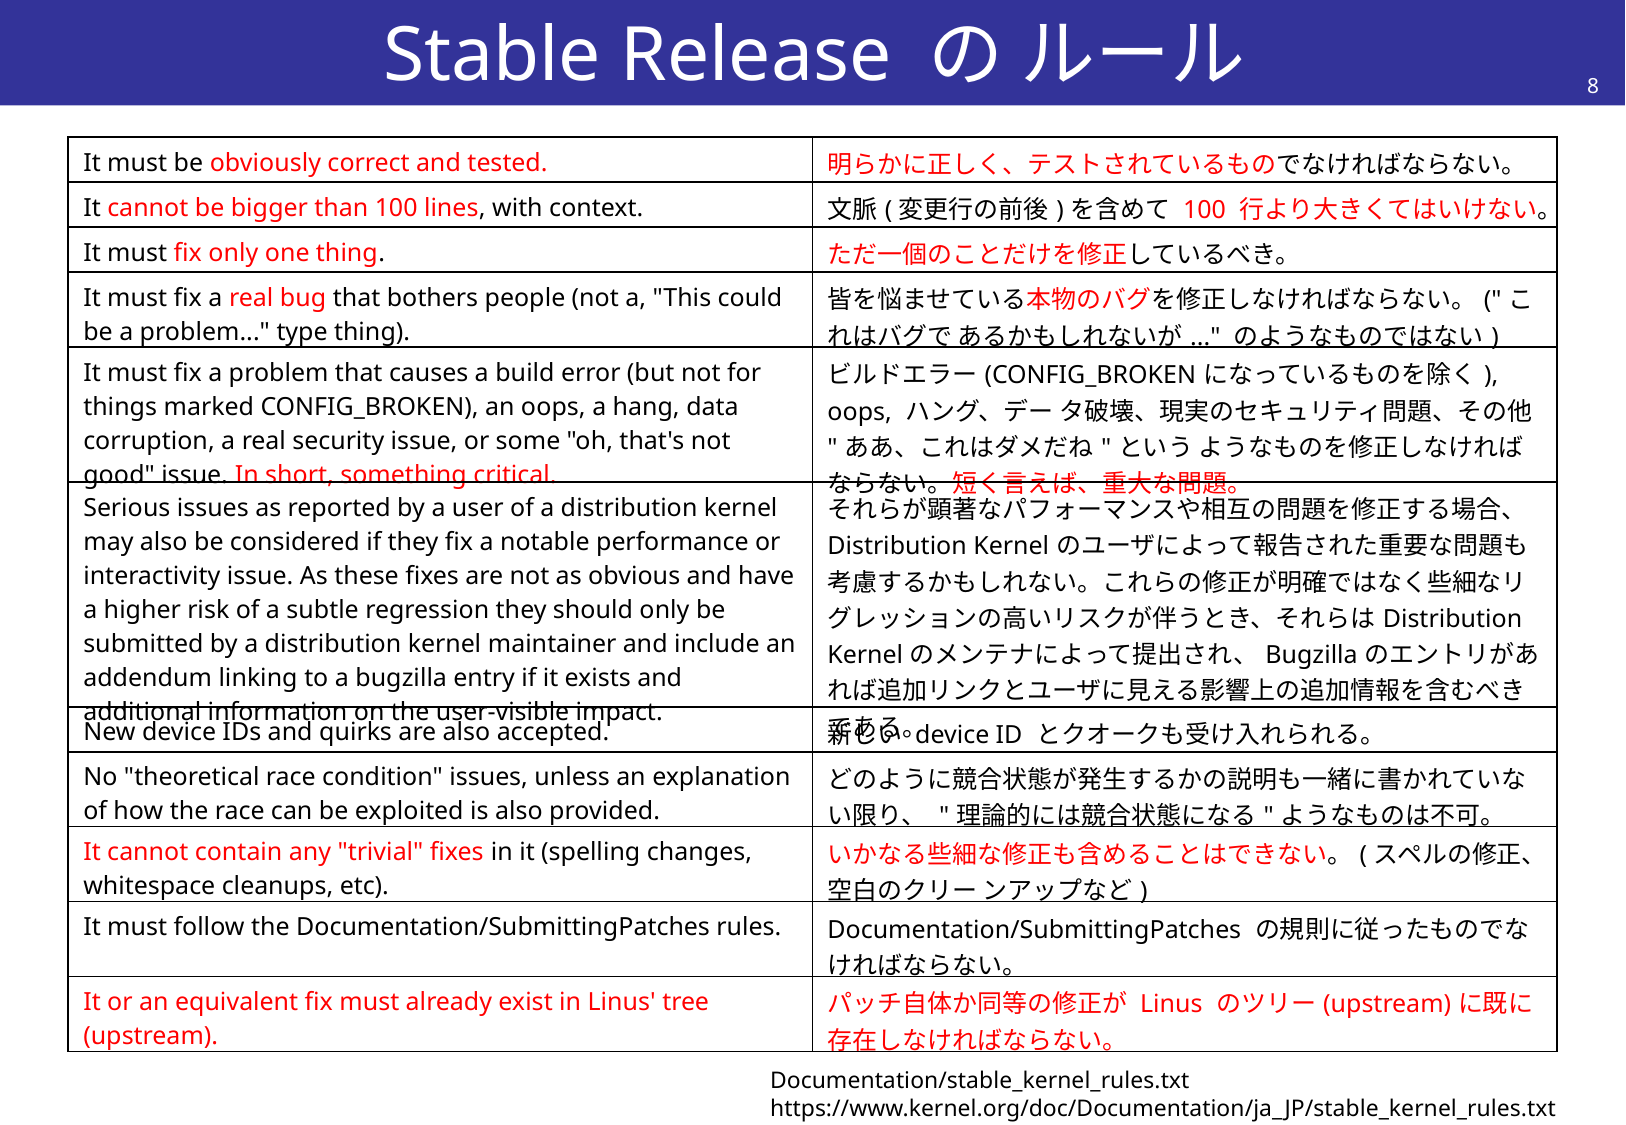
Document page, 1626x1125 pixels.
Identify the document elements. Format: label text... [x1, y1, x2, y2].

table_cell パッチ自体か同等の修正が Linus のツリー(upstream)に既に存在しなければならない。 [813, 977, 1556, 1051]
table_cell No "theoretical race condition" issues, unless an explanation of how the race can be exploited is also provided. [69, 753, 812, 826]
table_cell It cannot contain any "trivial" fixes in it (spelling changes, whitespace cleanups, etc). [69, 827, 812, 901]
table_cell 新しい device ID とクオークも受け入れられる。 [813, 708, 1556, 751]
table_cell It cannot be bigger than 100 lines, with context. [69, 183, 812, 226]
table_cell New device IDs and quirks are also accepted. [69, 708, 812, 751]
title Stable Release の ルール [83, 0, 1546, 102]
table_header 明らかに正しく、テストされているものでなければならない。 [813, 138, 1556, 181]
table_cell ただ一個のことだけを修正しているべき。 [813, 228, 1556, 271]
table_cell ビルドエラー(CONFIG_BROKENになっているものを除く), oops, ハング、デー タ破壊、現実のセキュリティ問題、その他 "ああ、これはダメだね"という ようなものを修正しなければならない。短く言えば、重大な問題。 [813, 348, 1556, 481]
table_cell It must fix a problem that causes a build error (but not for things marked CONFIG_BROKEN), an oops, a hang, data corruption, a real security issue, or some "oh, that's not good" issue. In short, something critical. [69, 348, 812, 481]
slide_number 8 [1522, 65, 1614, 105]
table_cell Serious issues as reported by a user of a distribution kernel may also be considered if they fix a notable performance or interactivity issue. As these fixes are not as obvious and have a higher risk of a subtle regression they should only be submitted by a distribution kernel maintainer and include an addendum linking to a bugzilla entry if it exists and additional information on the user-visible impact. [69, 483, 812, 706]
table_cell Documentation/SubmittingPatches の規則に従ったものでなければならない。 [813, 902, 1556, 976]
table_header It must be obviously correct and tested. [69, 138, 812, 181]
table_cell 皆を悩ませている本物のバグを修正しなければならない。("これはバグで あるかもしれないが..." のようなものではない) [813, 273, 1556, 346]
table_cell It or an equivalent fix must already exist in Linus' tree (upstream). [69, 977, 812, 1051]
table_cell どのように競合状態が発生するかの説明も一緒に書かれていない限り、 "理論的には競合状態になる"ようなものは不可。 [813, 753, 1556, 826]
table_cell 文脈(変更行の前後)を含めて 100 行より大きくてはいけない。 [813, 183, 1556, 226]
text_box Documentation/stable_kernel_rules.txt https://www.kernel.org/doc/Documentation/ja_JP/stable_kernel_rules.txt [755, 1058, 1572, 1125]
table_cell It must fix only one thing. [69, 228, 812, 271]
table_cell いかなる些細な修正も含めることはできない。(スペルの修正、空白のクリー ンアップなど) [813, 827, 1556, 901]
table_cell それらが顕著なパフォーマンスや相互の問題を修正する場合、Distribution Kernelのユーザによって報告された重要な問題も考慮するかもしれない。これらの修正が明確ではなく些細なリグレッションの高いリスクが伴うとき、それらはDistribution Kernelのメンテナによって提出され、Bugzillaのエントリがあれば追加リンクとユーザに見える影響上の追加情報を含むべきである。 [813, 483, 1556, 706]
table_cell It must follow the Documentation/SubmittingPatches rules. [69, 902, 812, 976]
table_cell It must fix a real bug that bothers people (not a, "This could be a problem..." type thing). [69, 273, 812, 346]
